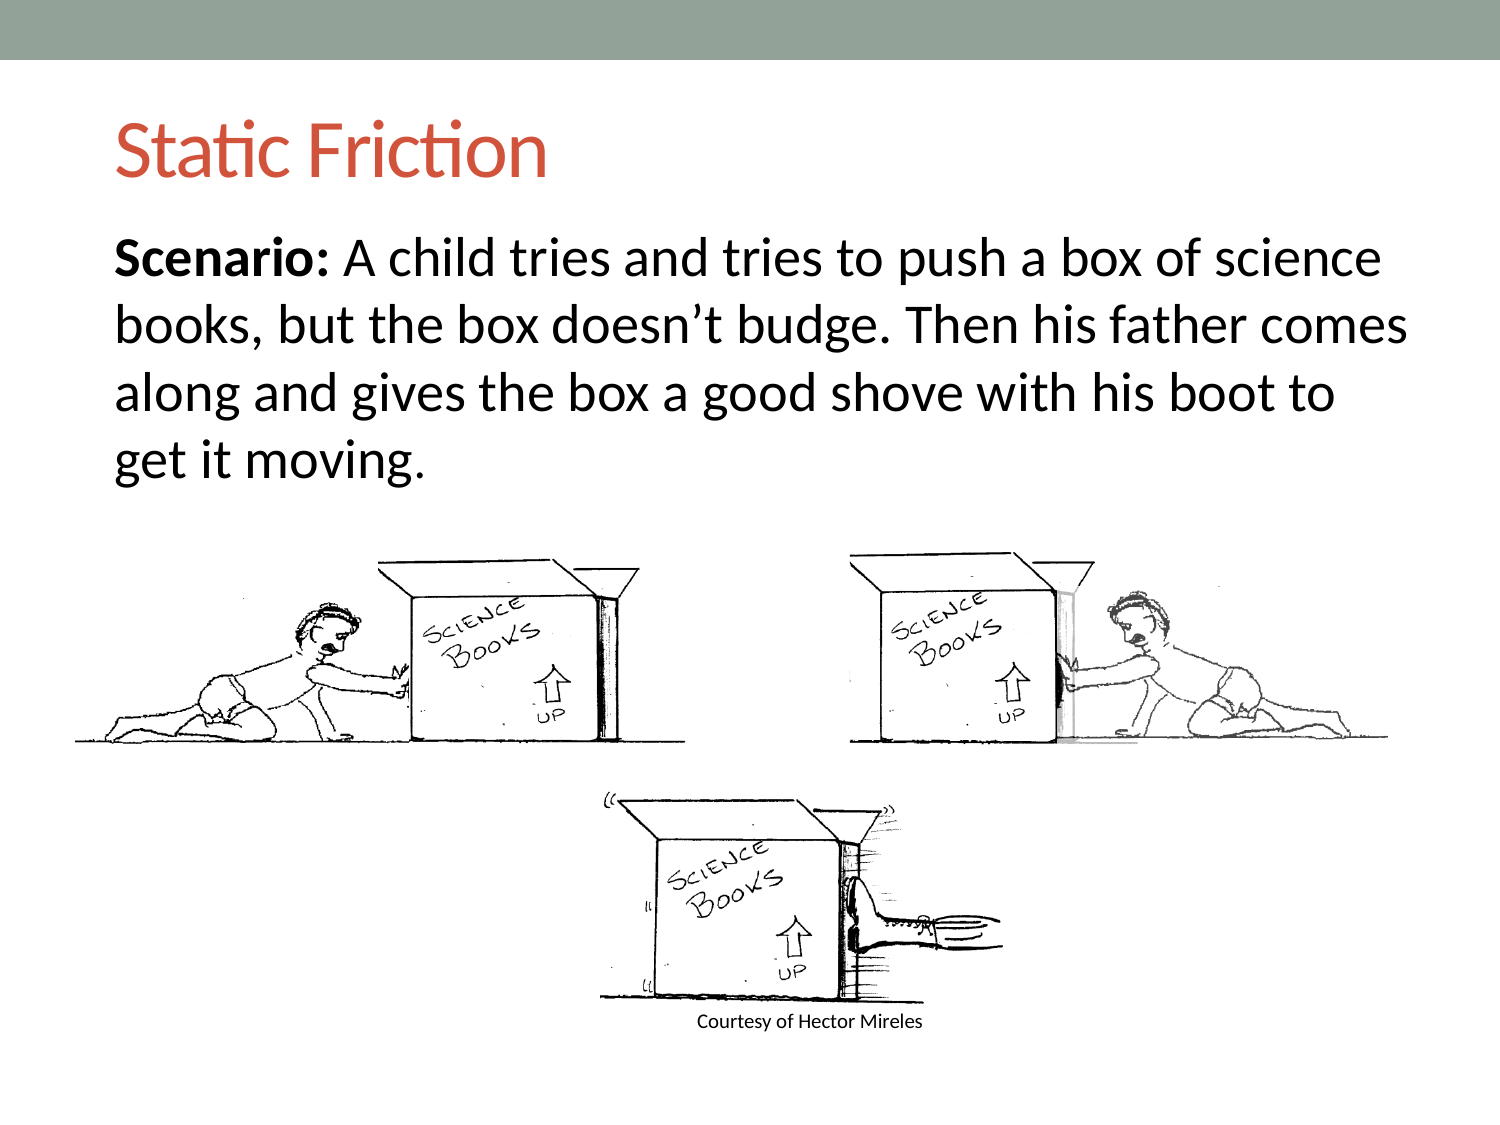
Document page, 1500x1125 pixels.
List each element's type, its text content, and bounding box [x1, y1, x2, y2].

picture [599, 787, 1013, 1007]
title Static Friction [99, 62, 1425, 212]
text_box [849, 549, 1388, 756]
text_box Courtesy of Hector Mireles [587, 999, 938, 1040]
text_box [74, 537, 701, 763]
list Scenario: A child tries and tries to push a box of science books, but the box doesn’t budge. Then his father comes along and gives the box a good shove with his boot to get it moving. [99, 212, 1425, 1013]
